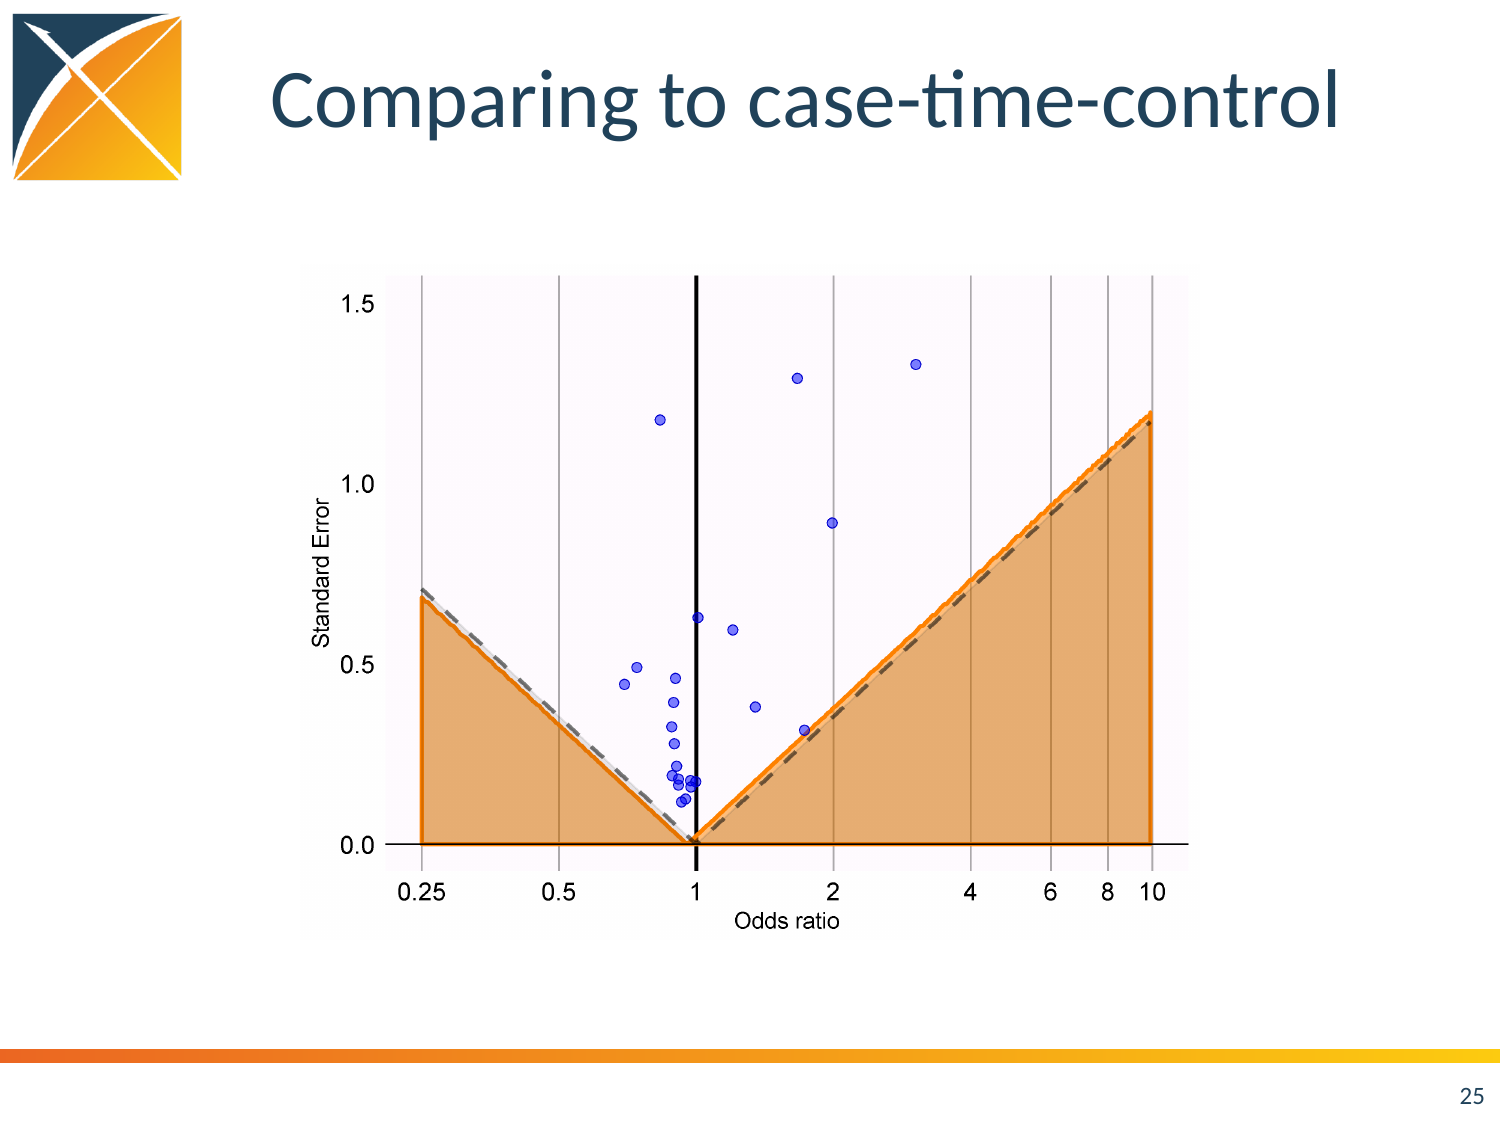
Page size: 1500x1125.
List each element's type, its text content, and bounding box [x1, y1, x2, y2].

picture [0, 0, 206, 200]
title Comparing to case-time-control [187, 24, 1425, 163]
slide_number 25 [1149, 1065, 1500, 1125]
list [299, 264, 1201, 941]
